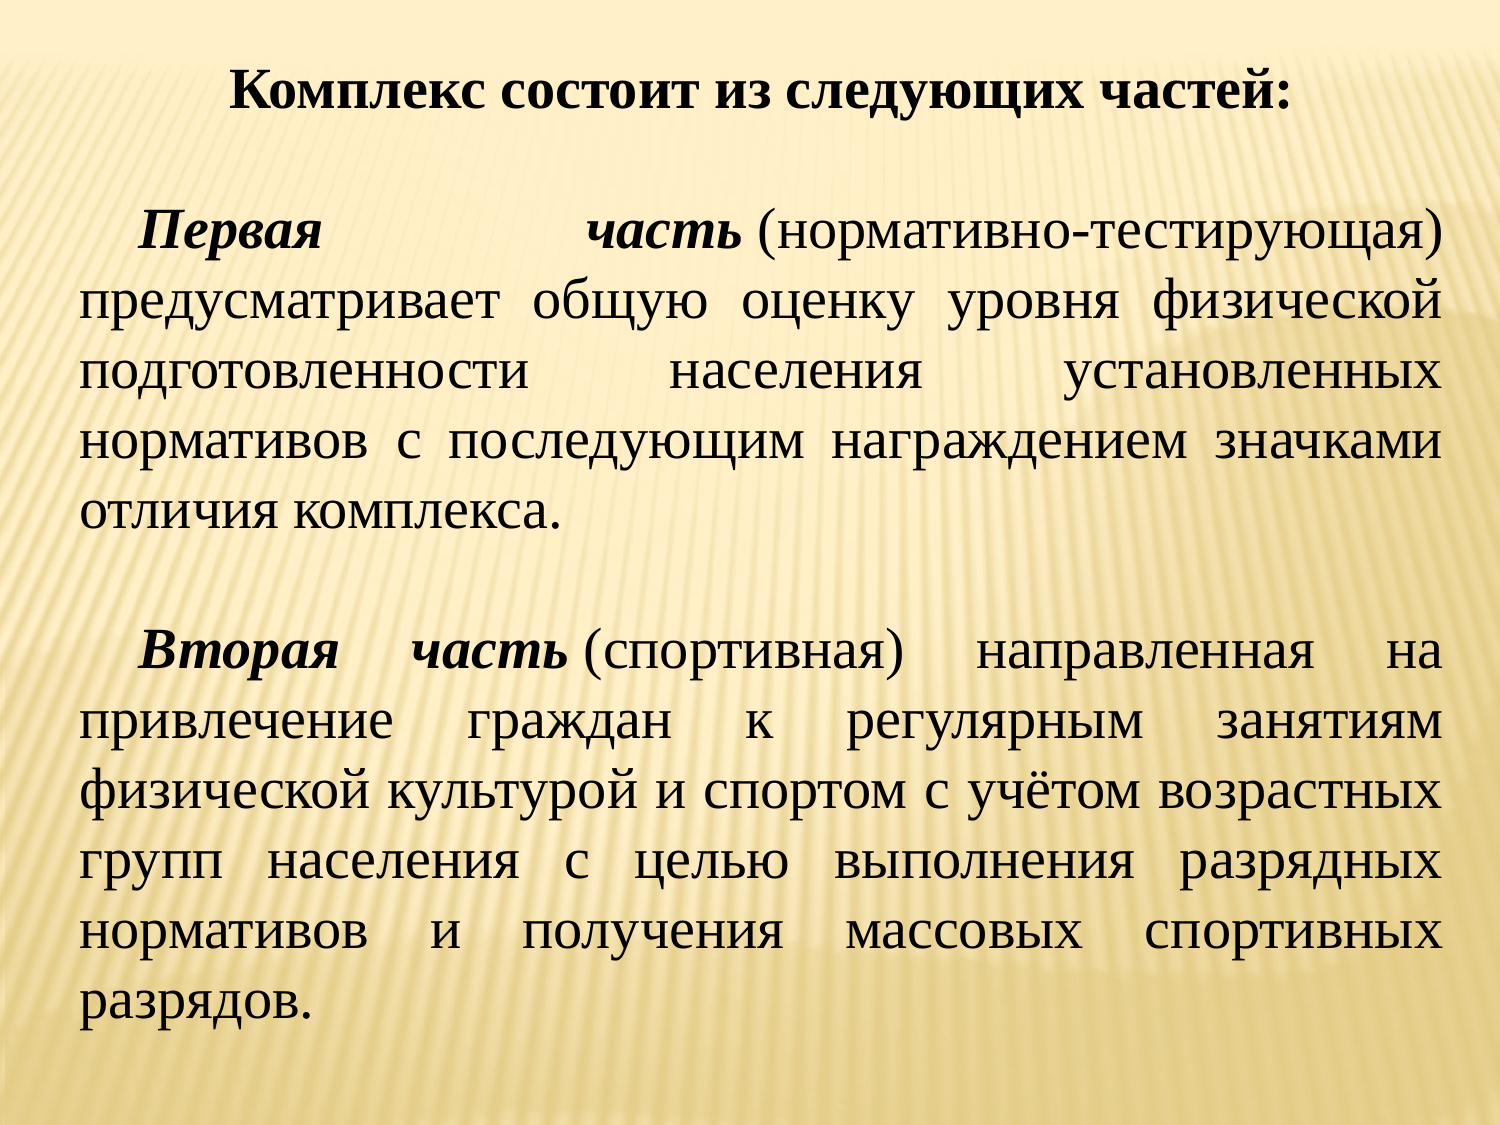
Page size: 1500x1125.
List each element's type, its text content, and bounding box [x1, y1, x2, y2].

text_box Комплекс состоит из следующих частей: Первая часть (нормативно-тестирующая) предусматривает общую оценку уровня физической подготовленности населения установленных нормативов с последующим награждением значками отличия комплекса. Вторая часть (спортивная) направленная на привлечение граждан к регулярным занятиям физической культурой и спортом с учётом возрастных групп населения с целью выполнения разрядных нормативов и получения массовых спортивных разрядов. [64, 42, 1459, 1038]
